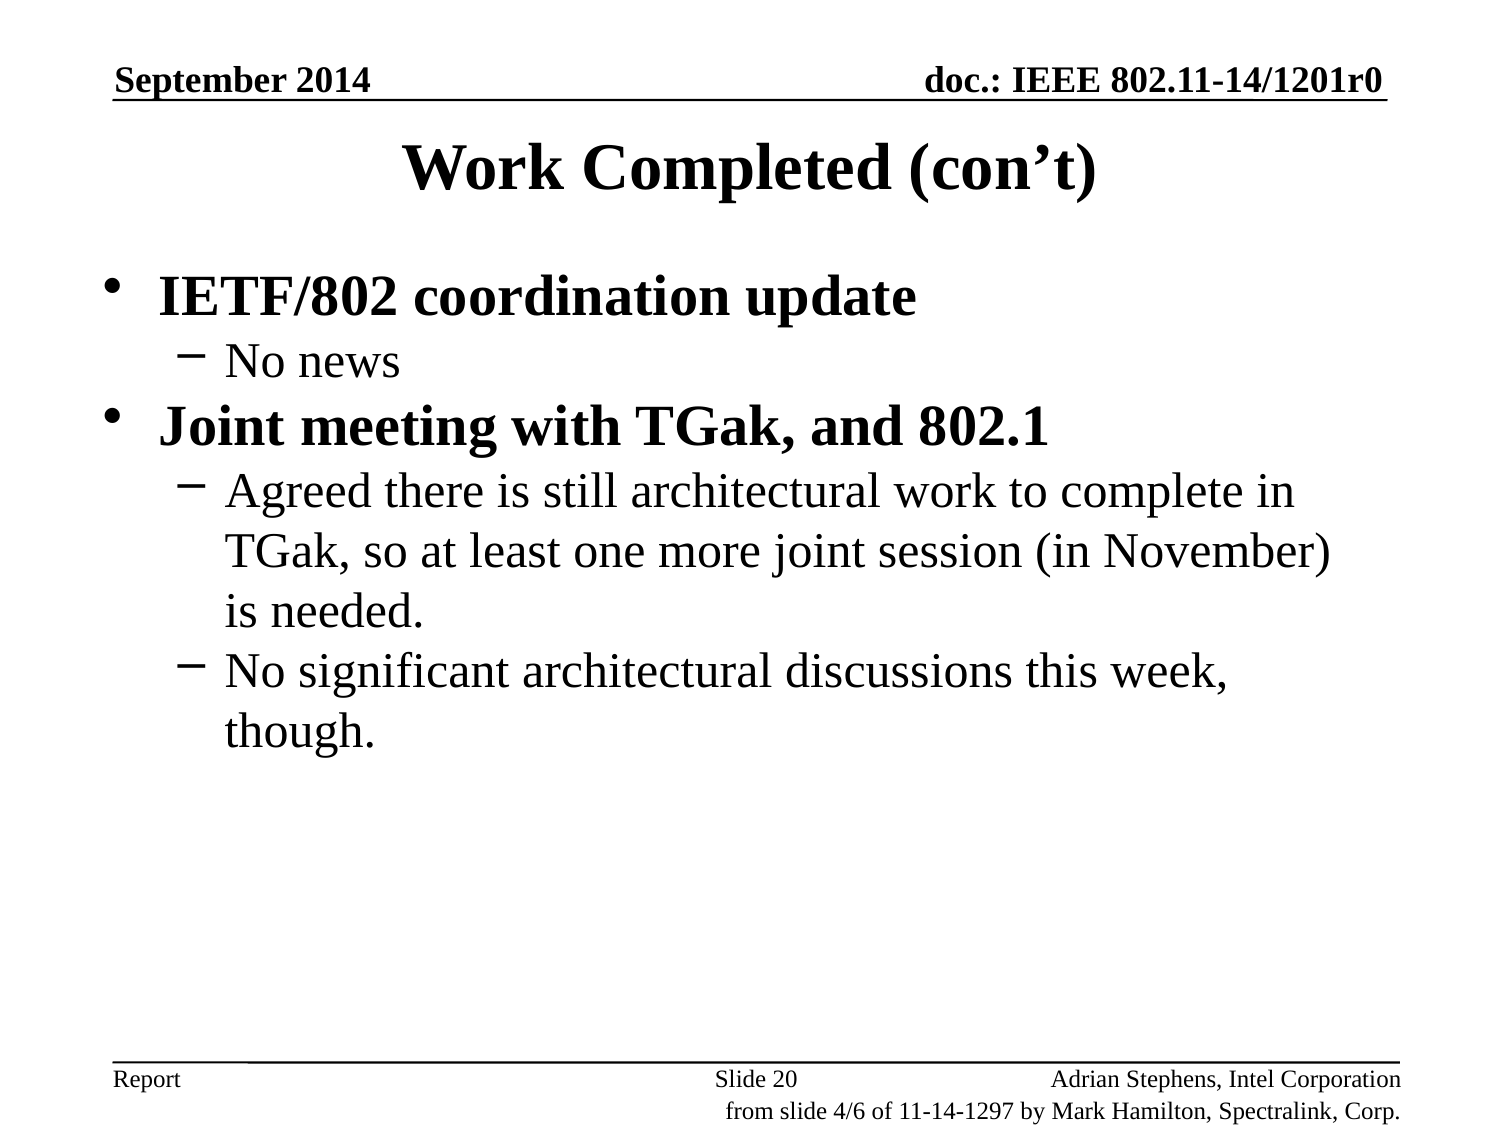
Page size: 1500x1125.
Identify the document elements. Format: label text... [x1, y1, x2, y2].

slide_number Slide 20 [712, 1061, 800, 1087]
footer Adrian Stephens, Intel Corporation [1047, 1061, 1402, 1087]
text_box from slide 4/6 of 11-14-1297 by Mark Hamilton, Spectralink, Corp. [343, 1087, 1417, 1125]
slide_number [114, 54, 374, 101]
list IETF/802 coordination update No news Joint meeting with TGak, and 802.1 Agreed there is still architectural work to complete in TGak, so at least one more joint session (in November) is needed. No significant architectural discussions this week, though. [87, 249, 1388, 1013]
title Work Completed (con’t) [112, 112, 1388, 213]
